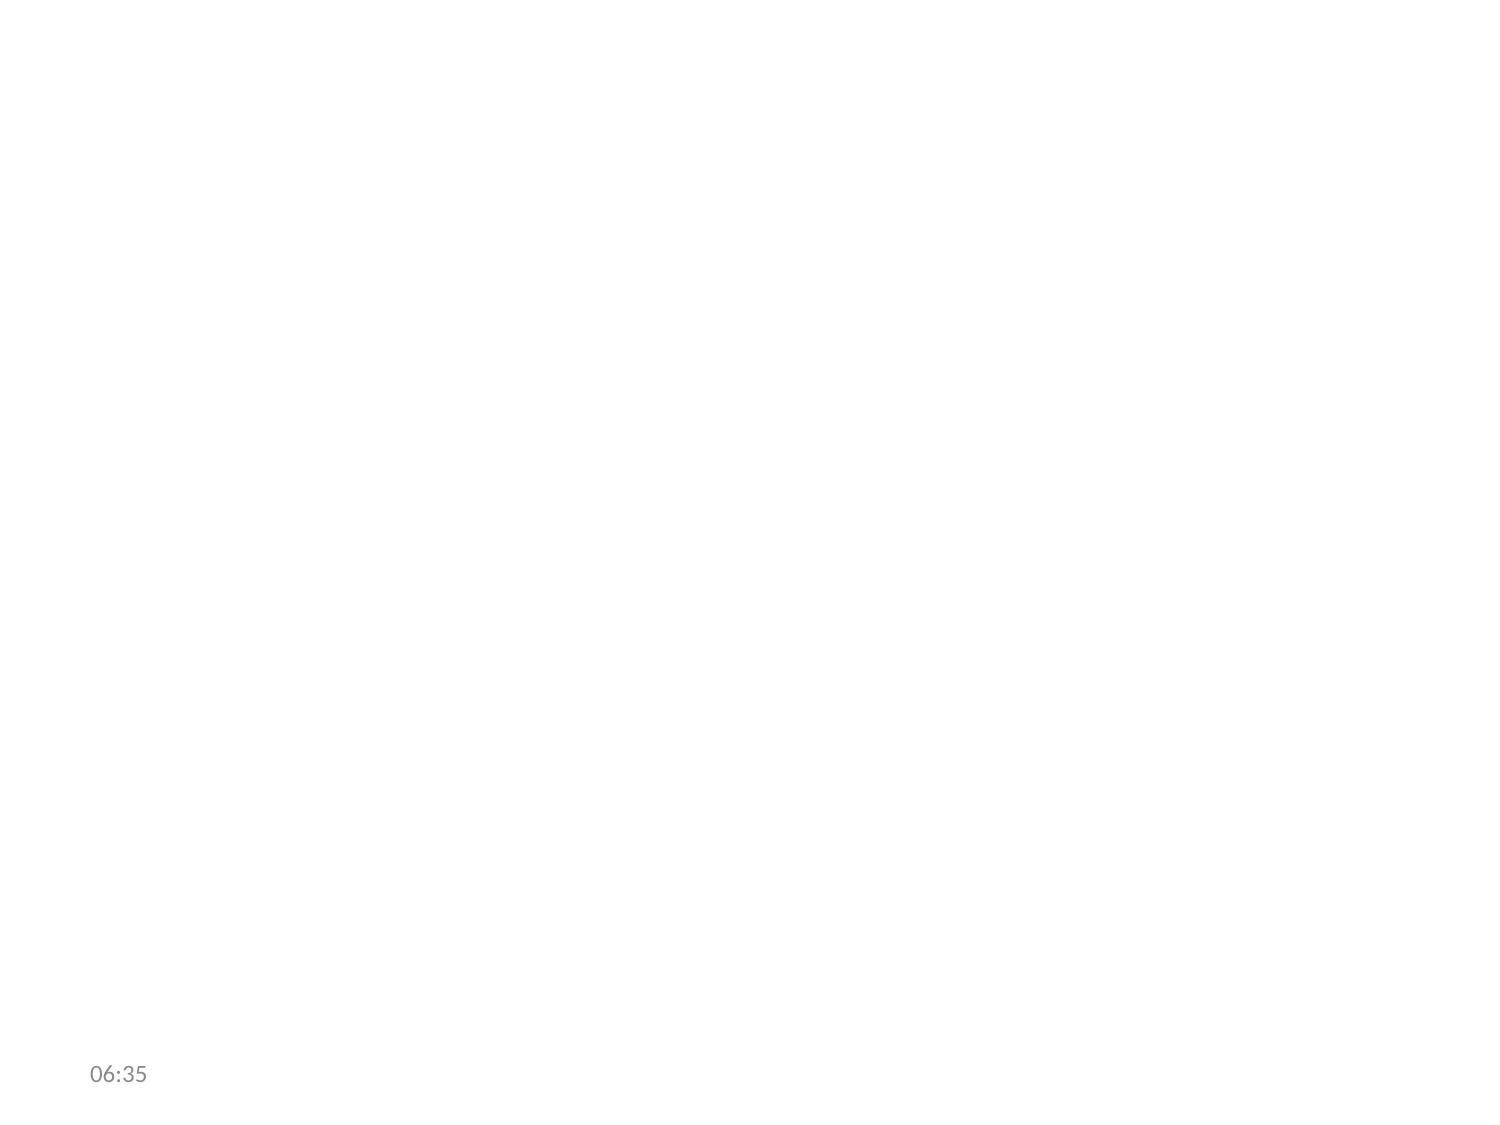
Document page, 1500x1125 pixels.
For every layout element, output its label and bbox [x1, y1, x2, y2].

slide_number [75, 1042, 425, 1103]
